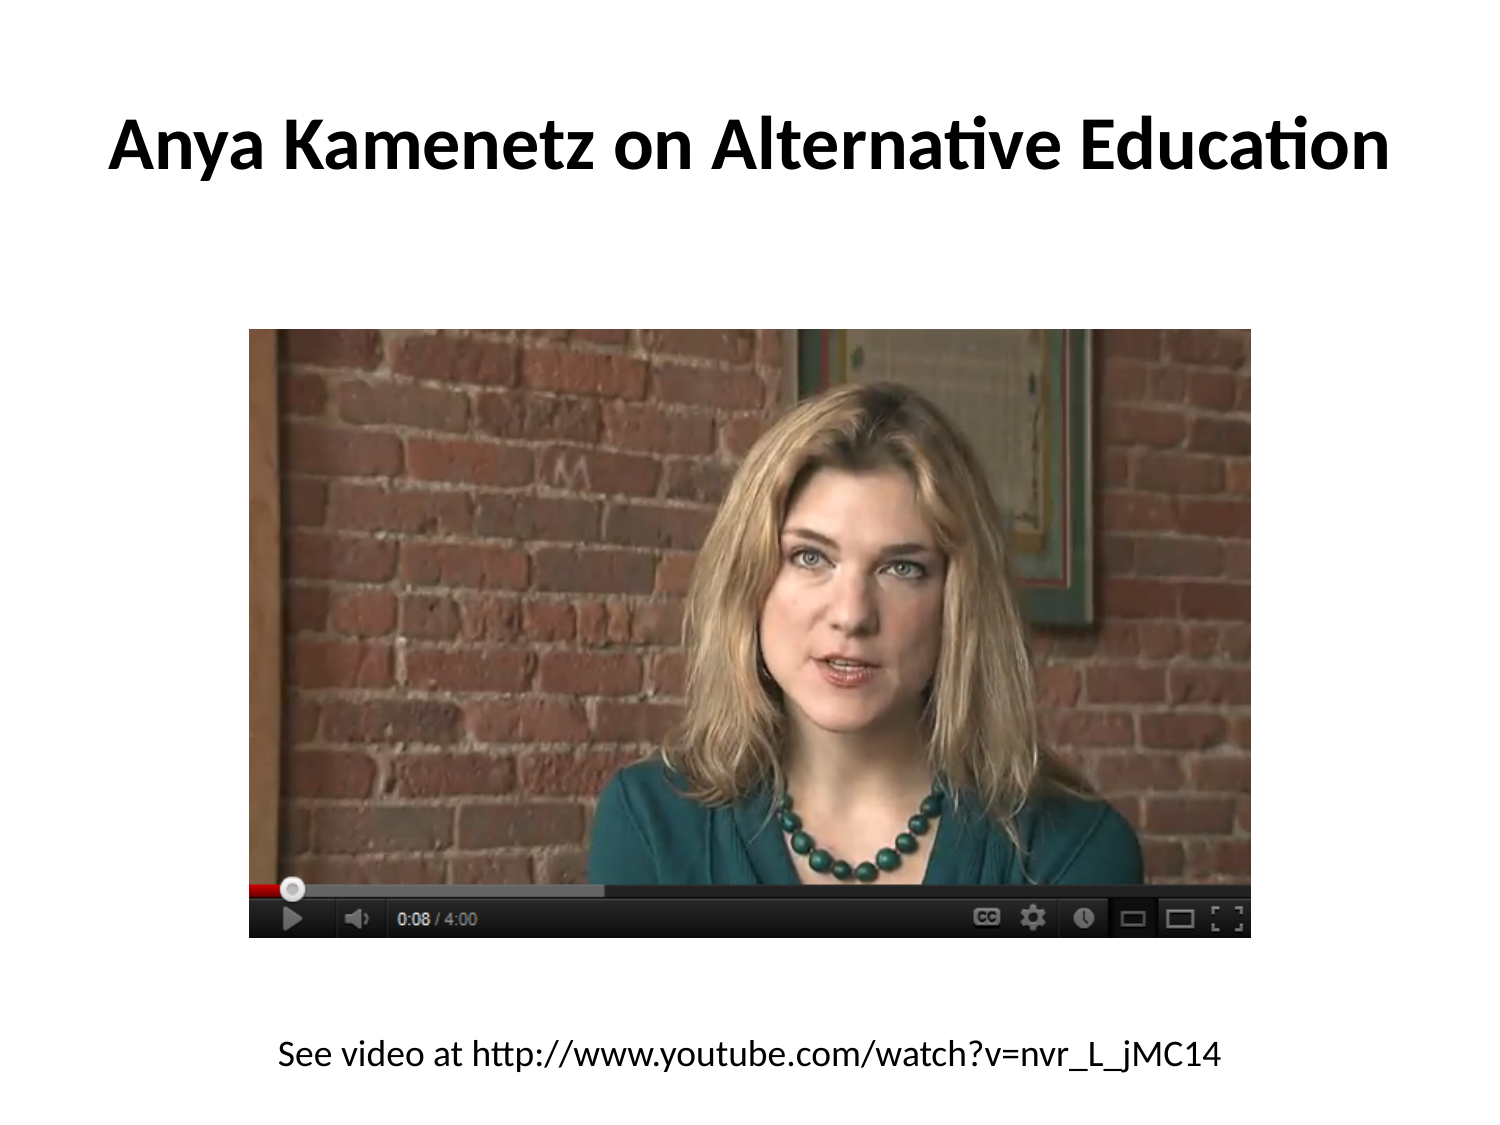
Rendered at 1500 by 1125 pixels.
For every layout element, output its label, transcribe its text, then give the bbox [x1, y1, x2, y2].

text_box See video at http://www.youtube.com/watch?v=nvr_L_jMC14 [74, 1021, 1425, 1125]
title Anya Kamenetz on Alternative Education [75, 45, 1425, 233]
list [249, 329, 1251, 938]
